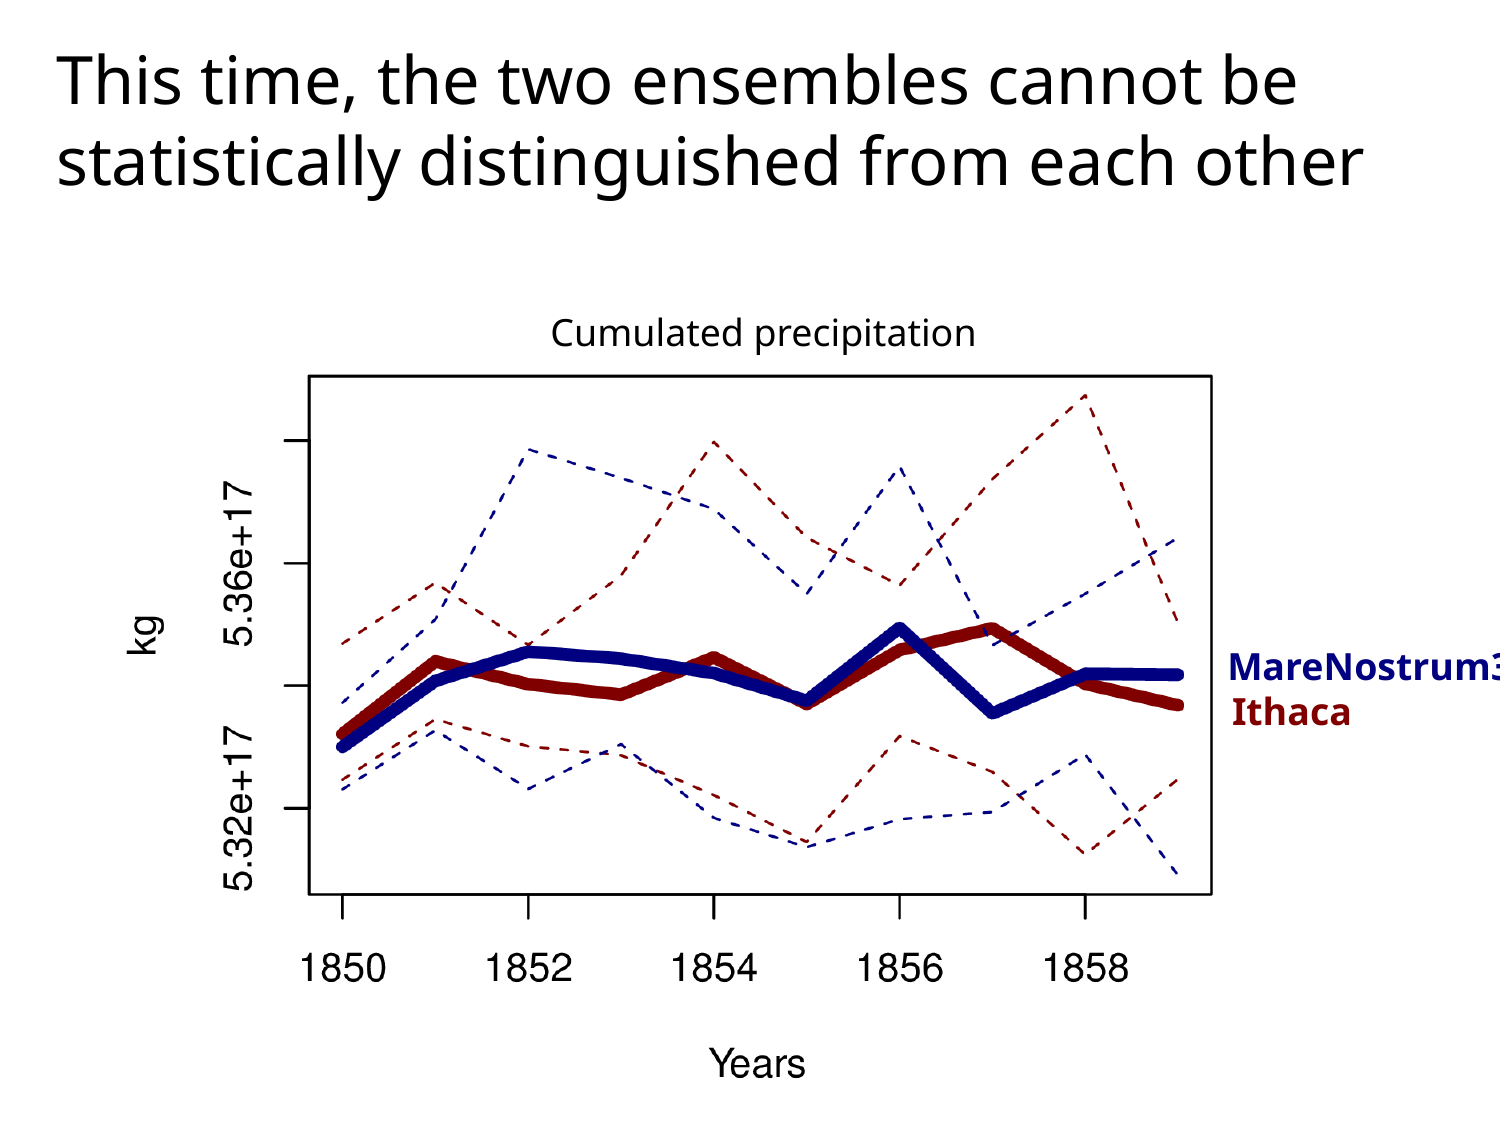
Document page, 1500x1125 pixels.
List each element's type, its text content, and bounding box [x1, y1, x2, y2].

text_box MareNostrum3 [1316, 635, 1500, 680]
text_box Ithaca [1316, 680, 1500, 741]
text_box This time, the two ensembles cannot be statistically distinguished from each other [41, 30, 1412, 286]
picture [111, 179, 1312, 1125]
